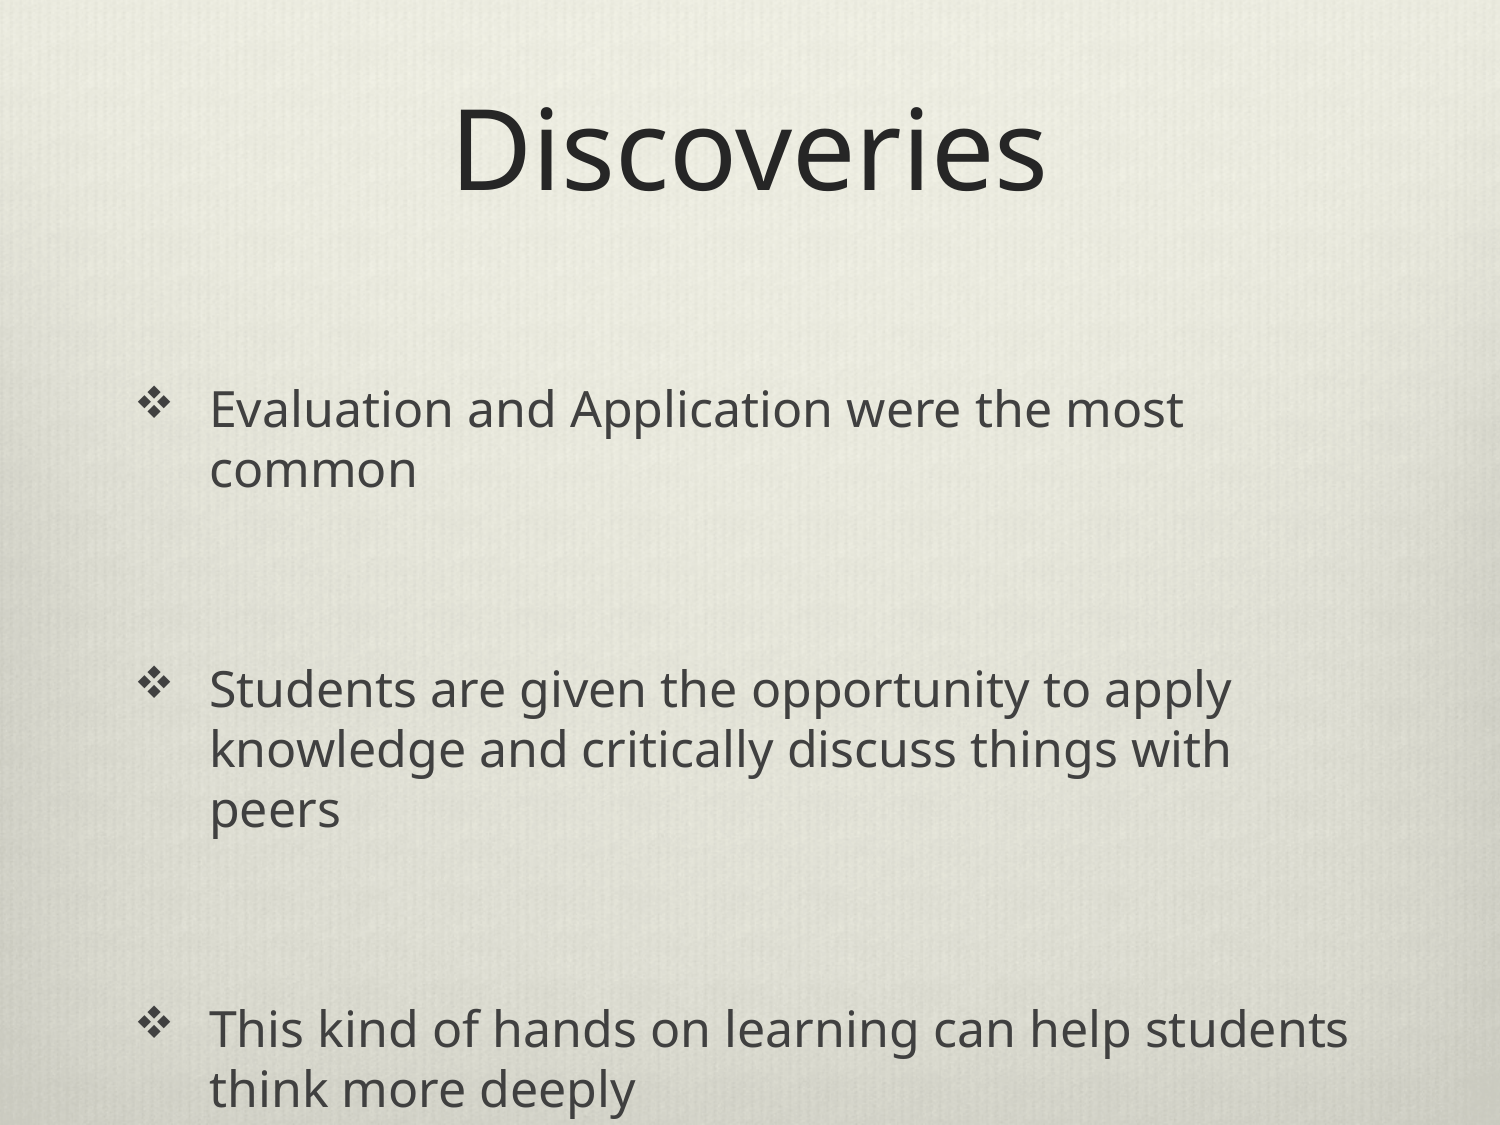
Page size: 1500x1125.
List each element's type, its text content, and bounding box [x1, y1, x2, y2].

list Evaluation and Application were the most common Students are given the opportunity to apply knowledge and critically discuss things with peers This kind of hands on learning can help students think more deeply [119, 260, 1381, 1011]
title Discoveries [119, 51, 1381, 240]
